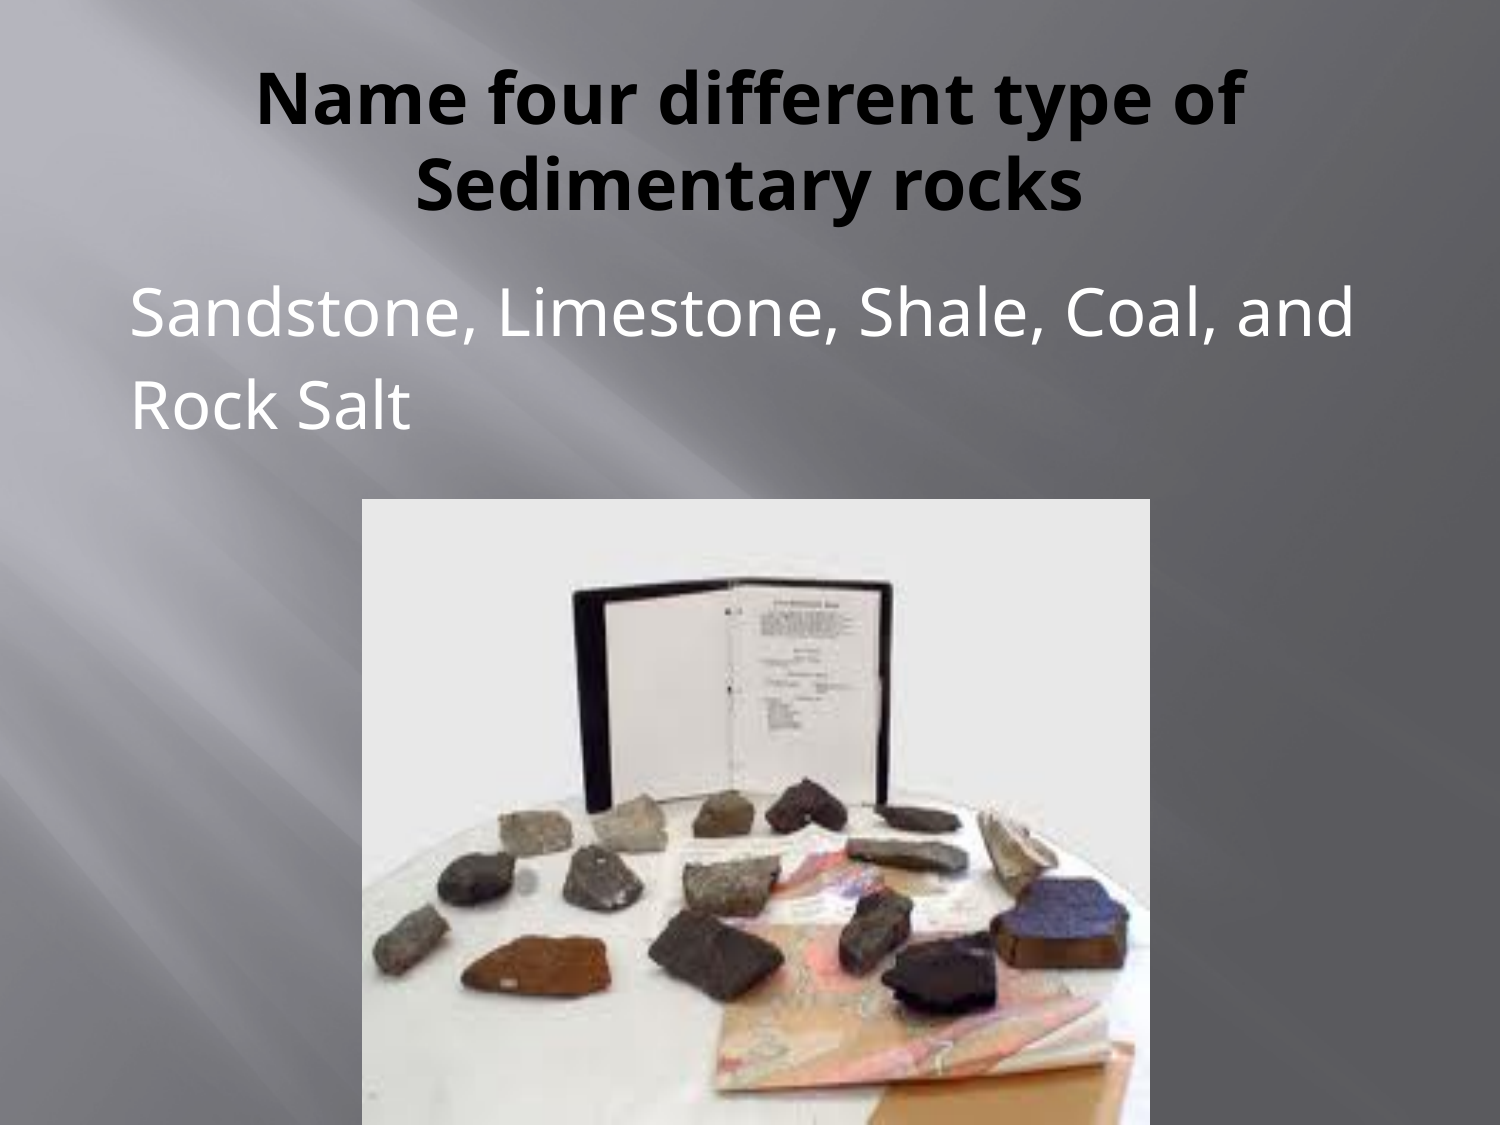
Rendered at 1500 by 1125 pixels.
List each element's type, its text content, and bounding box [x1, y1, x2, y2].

picture [362, 499, 1151, 1125]
list Sandstone, Limestone, Shale, Coal, and Rock Salt [75, 262, 1425, 1035]
title Name four different type of Sedimentary rocks [75, 45, 1425, 233]
